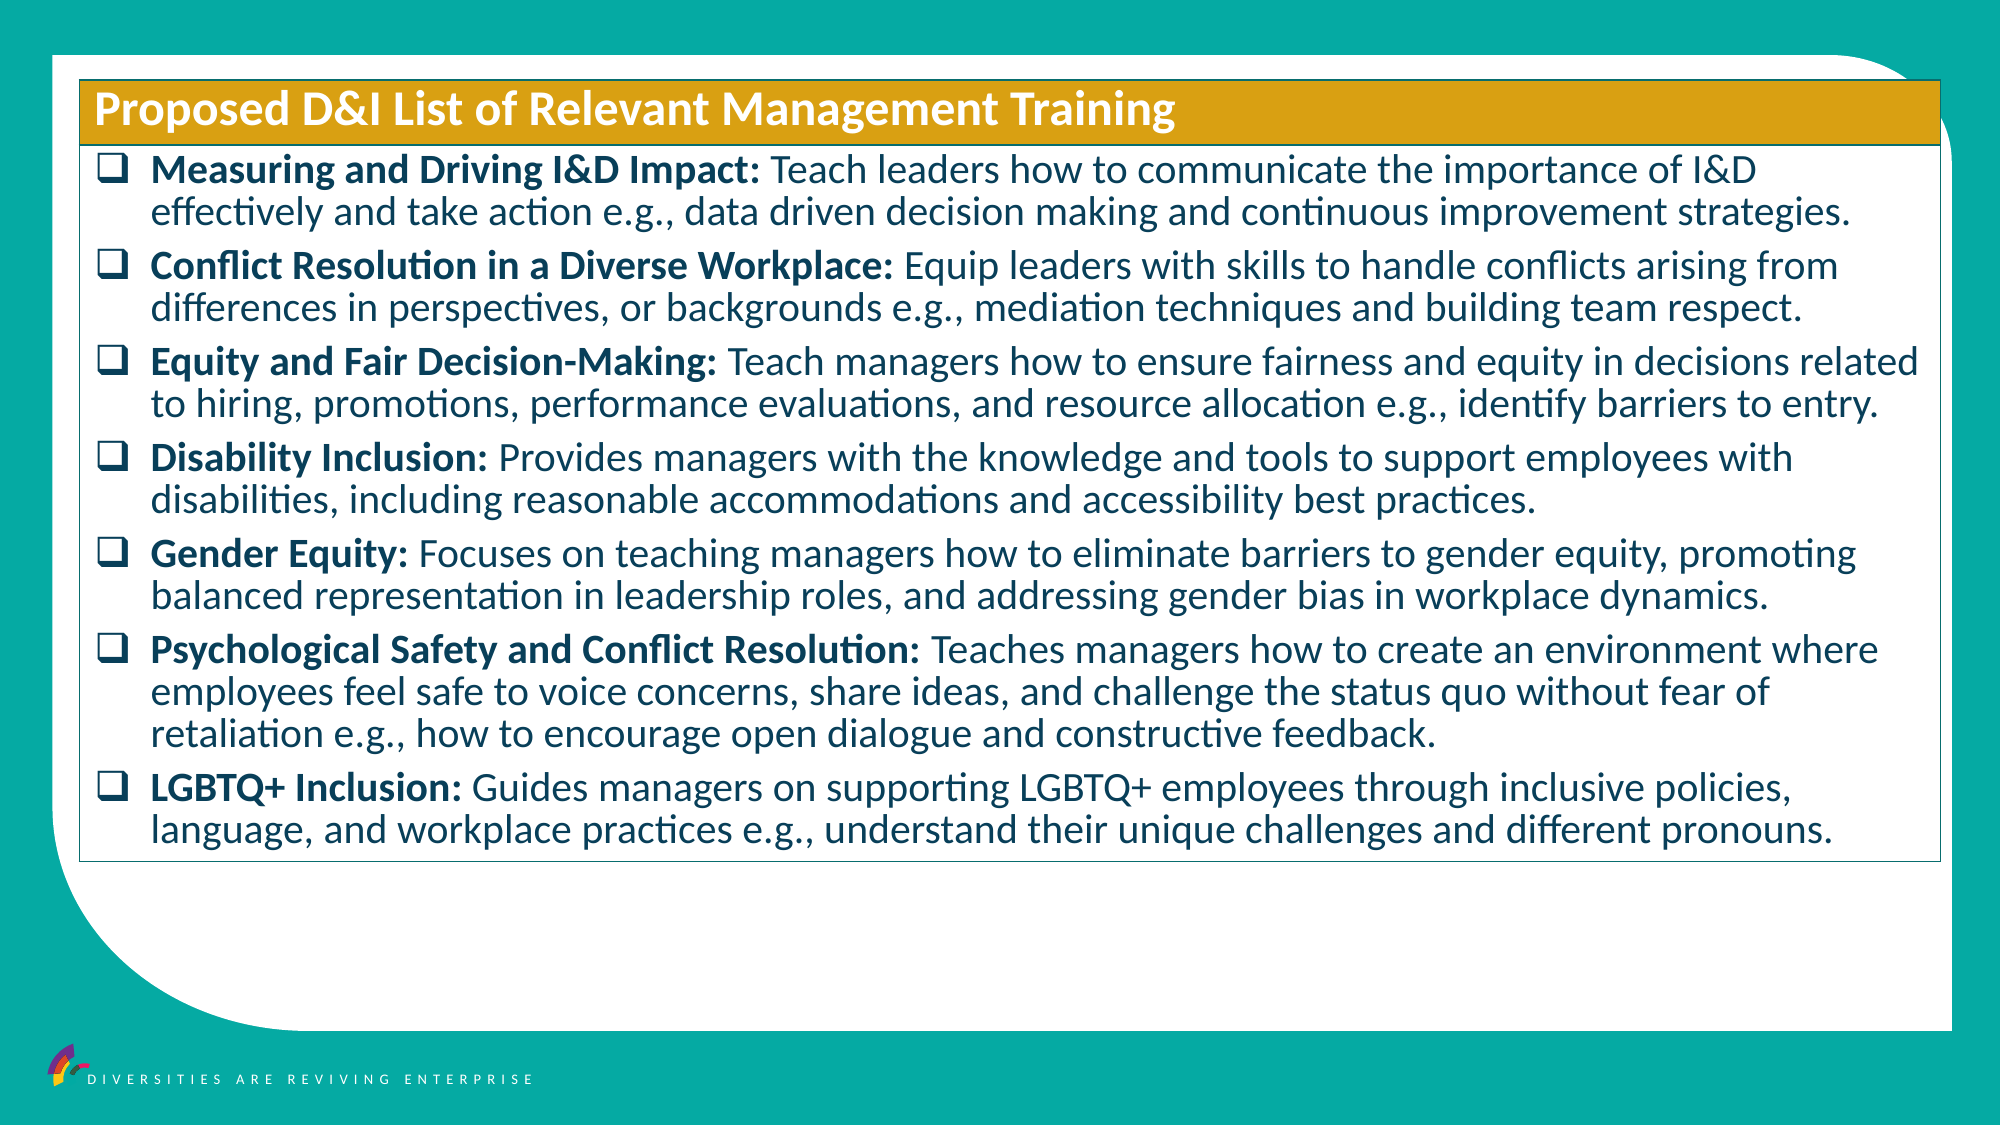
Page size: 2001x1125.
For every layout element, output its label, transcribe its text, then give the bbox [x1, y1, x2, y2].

table_cell Measuring and Driving I&D Impact: Teach leaders how to communicate the importance of I&D effectively and take action e.g., data driven decision making and continuous improvement strategies. Conflict Resolution in a Diverse Workplace: Equip leaders with skills to handle conflicts arising from differences in perspectives, or backgrounds e.g., mediation techniques and building team respect. Equity and Fair Decision-Making: Teach managers how to ensure fairness and equity in decisions related to hiring, promotions, performance evaluations, and resource allocation e.g., identify barriers to entry. Disability Inclusion: Provides managers with the knowledge and tools to support employees with disabilities, including reasonable accommodations and accessibility best practices. Gender Equity: Focuses on teaching managers how to eliminate barriers to gender equity, promoting balanced representation in leadership roles, and addressing gender bias in workplace dynamics. Psychological Safety and Conflict Resolution: Teaches managers how to create an environment where employees feel safe to voice concerns, share ideas, and challenge the status quo without fear of retaliation e.g., how to encourage open dialogue and constructive feedback. LGBTQ+ Inclusion: Guides managers on supporting LGBTQ+ employees through inclusive policies, language, and workplace practices e.g., understand their unique challenges and different pronouns. [80, 146, 1940, 861]
table_header Proposed D&I List of Relevant Management Training [80, 81, 1940, 144]
